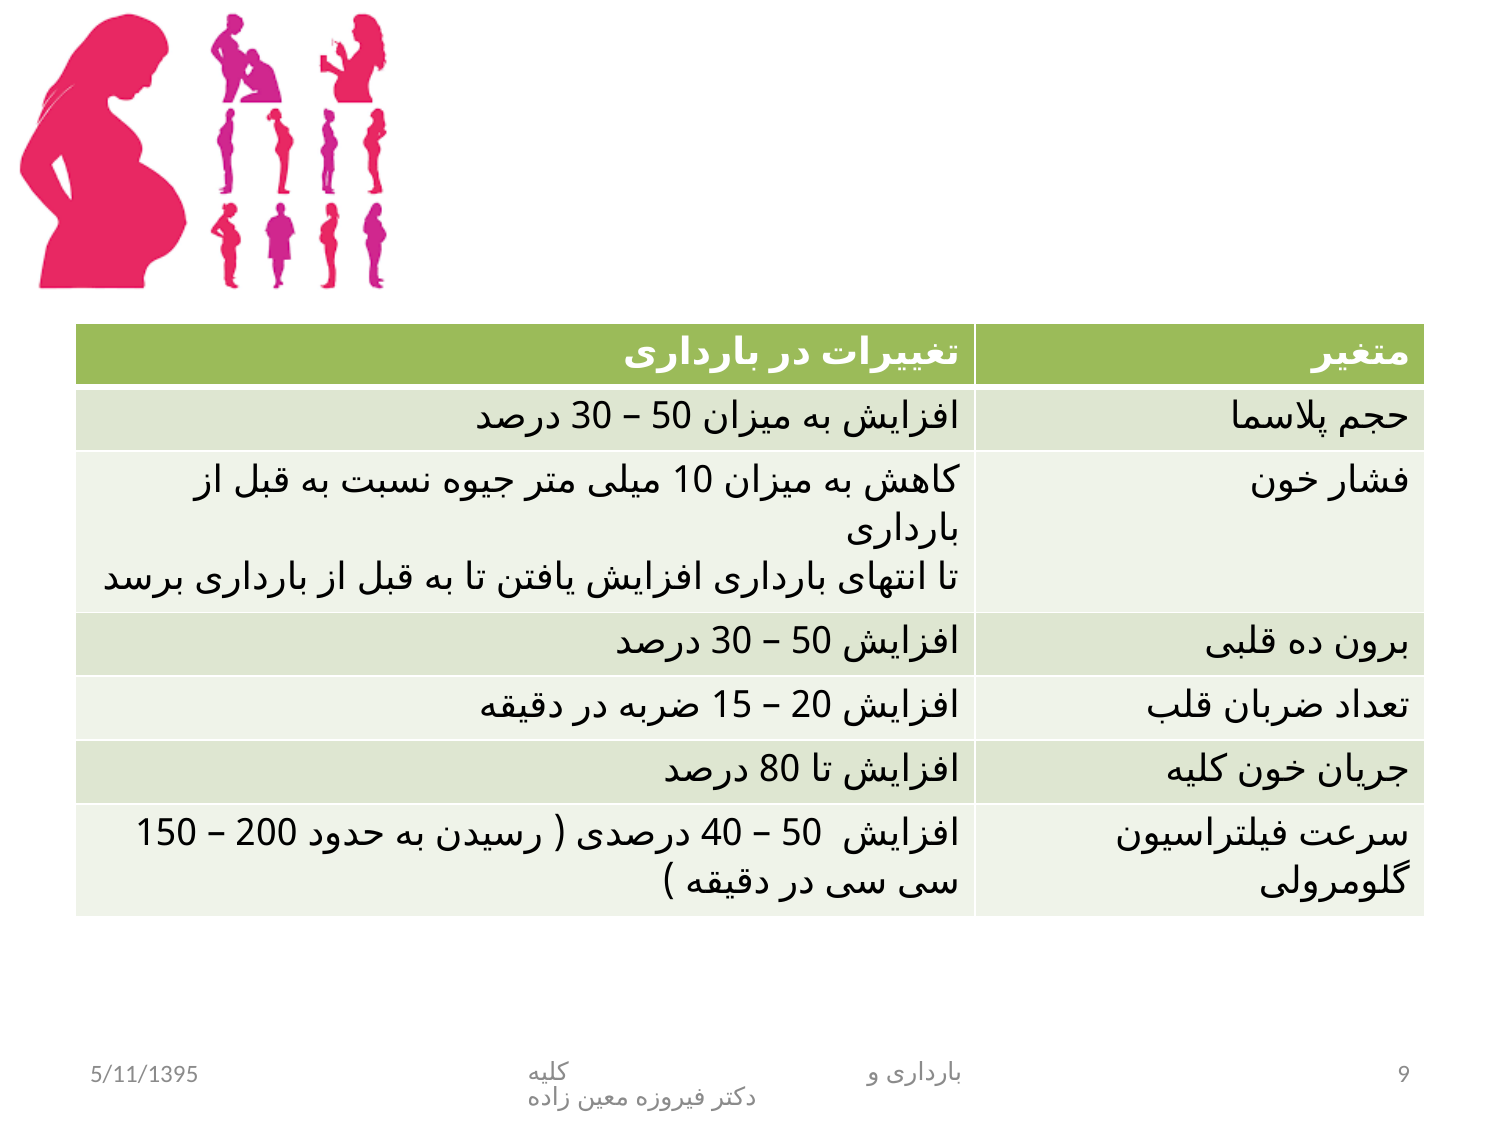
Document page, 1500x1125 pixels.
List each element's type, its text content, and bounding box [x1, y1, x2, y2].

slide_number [75, 1042, 425, 1103]
table_cell جریان خون کلیه [976, 741, 1424, 803]
picture [0, 0, 407, 304]
table_cell فشار خون [976, 452, 1424, 612]
table_cell افزایش تا 80 درصد [76, 741, 974, 803]
table_cell کاهش به میزان 10 میلی متر جیوه نسبت به قبل از بارداری تا انتهای بارداری افزایش یافتن تا به قبل از بارداری برسد [76, 452, 974, 612]
table_cell برون ده قلبی [976, 613, 1424, 675]
table_cell حجم پلاسما [976, 390, 1424, 450]
table_cell تعداد ضربان قلب [976, 677, 1424, 739]
table_header تغییرات در بارداری [76, 324, 974, 384]
table_cell افزایش 20 – 15 ضربه در دقیقه [76, 677, 974, 739]
table_cell سرعت فیلتراسیون گلومرولی [976, 805, 1424, 916]
table_cell افزایش 50 – 30 درصد [76, 613, 974, 675]
table_cell افزایش به میزان 50 – 30 درصد [76, 390, 974, 450]
table_header متغیر [976, 324, 1424, 384]
slide_number 9 [1074, 1042, 1425, 1103]
footer بارداری و کلیه دکتر فیروزه معین زاده [512, 1042, 988, 1103]
table_cell افزایش 50 – 40 درصدی ( رسیدن به حدود 200 – 150 سی سی در دقیقه ) [76, 805, 974, 916]
